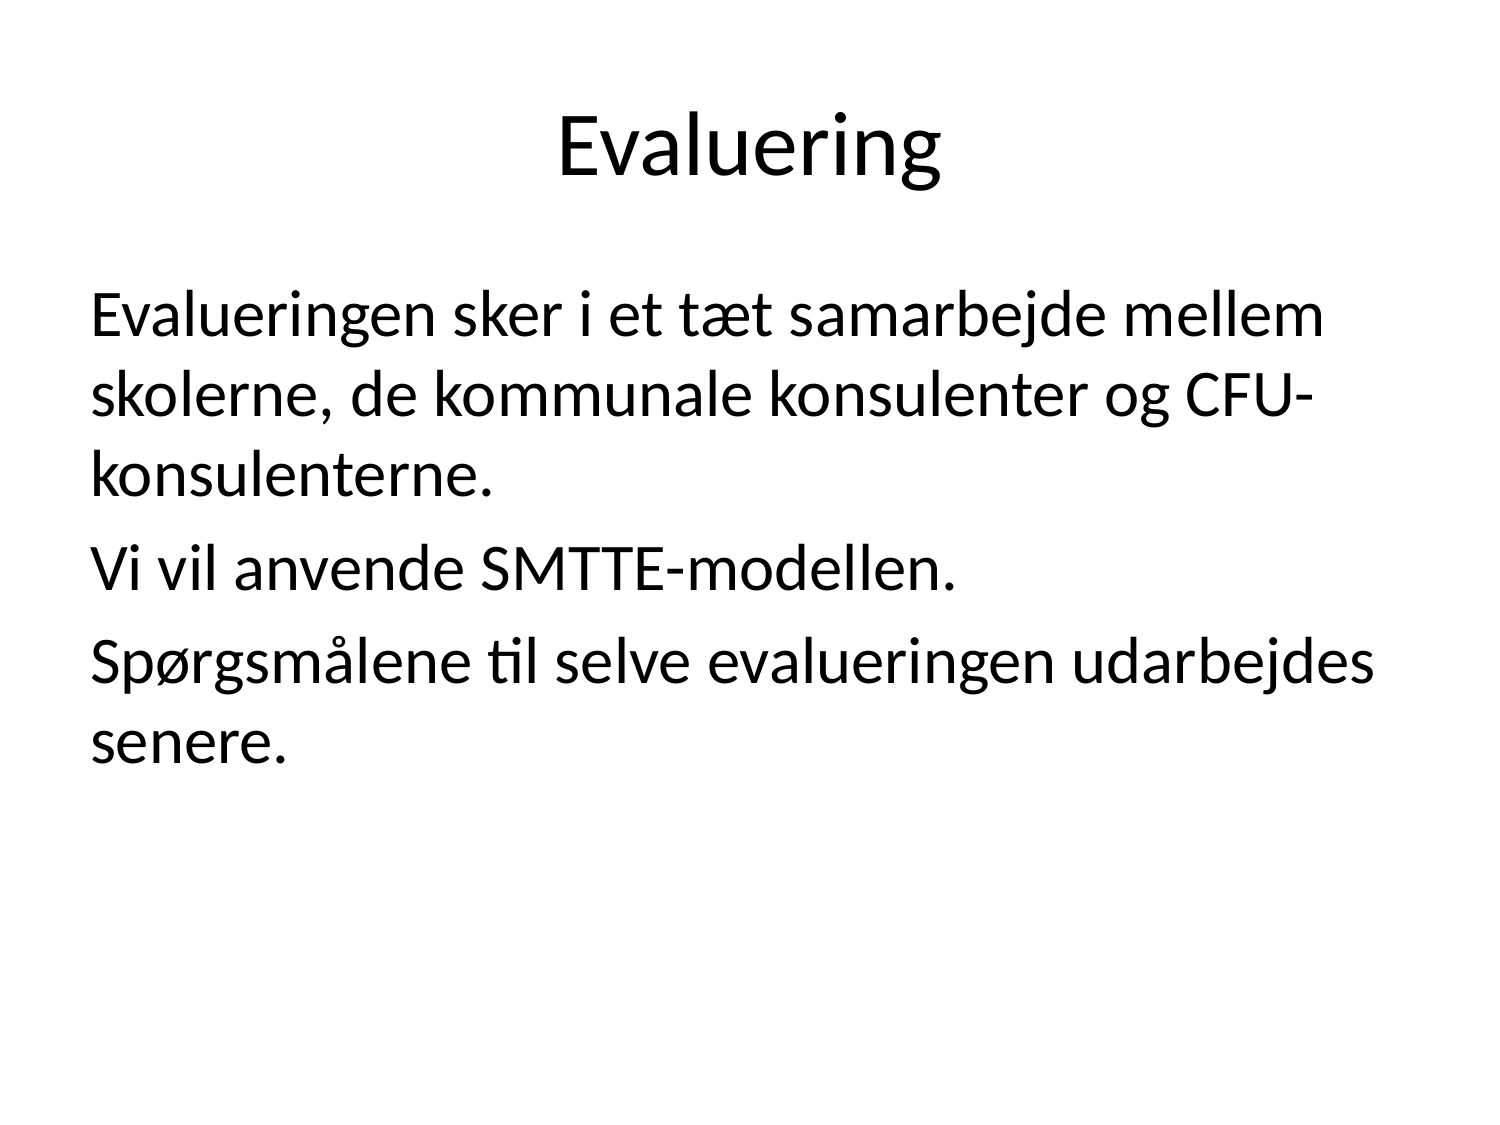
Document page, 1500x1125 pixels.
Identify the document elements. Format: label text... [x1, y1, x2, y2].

title Evaluering [75, 45, 1425, 233]
list Evalueringen sker i et tæt samarbejde mellem skolerne, de kommunale konsulenter og CFU-konsulenterne. Vi vil anvende SMTTE-modellen. Spørgsmålene til selve evalueringen udarbejdes senere. [75, 262, 1425, 1005]
